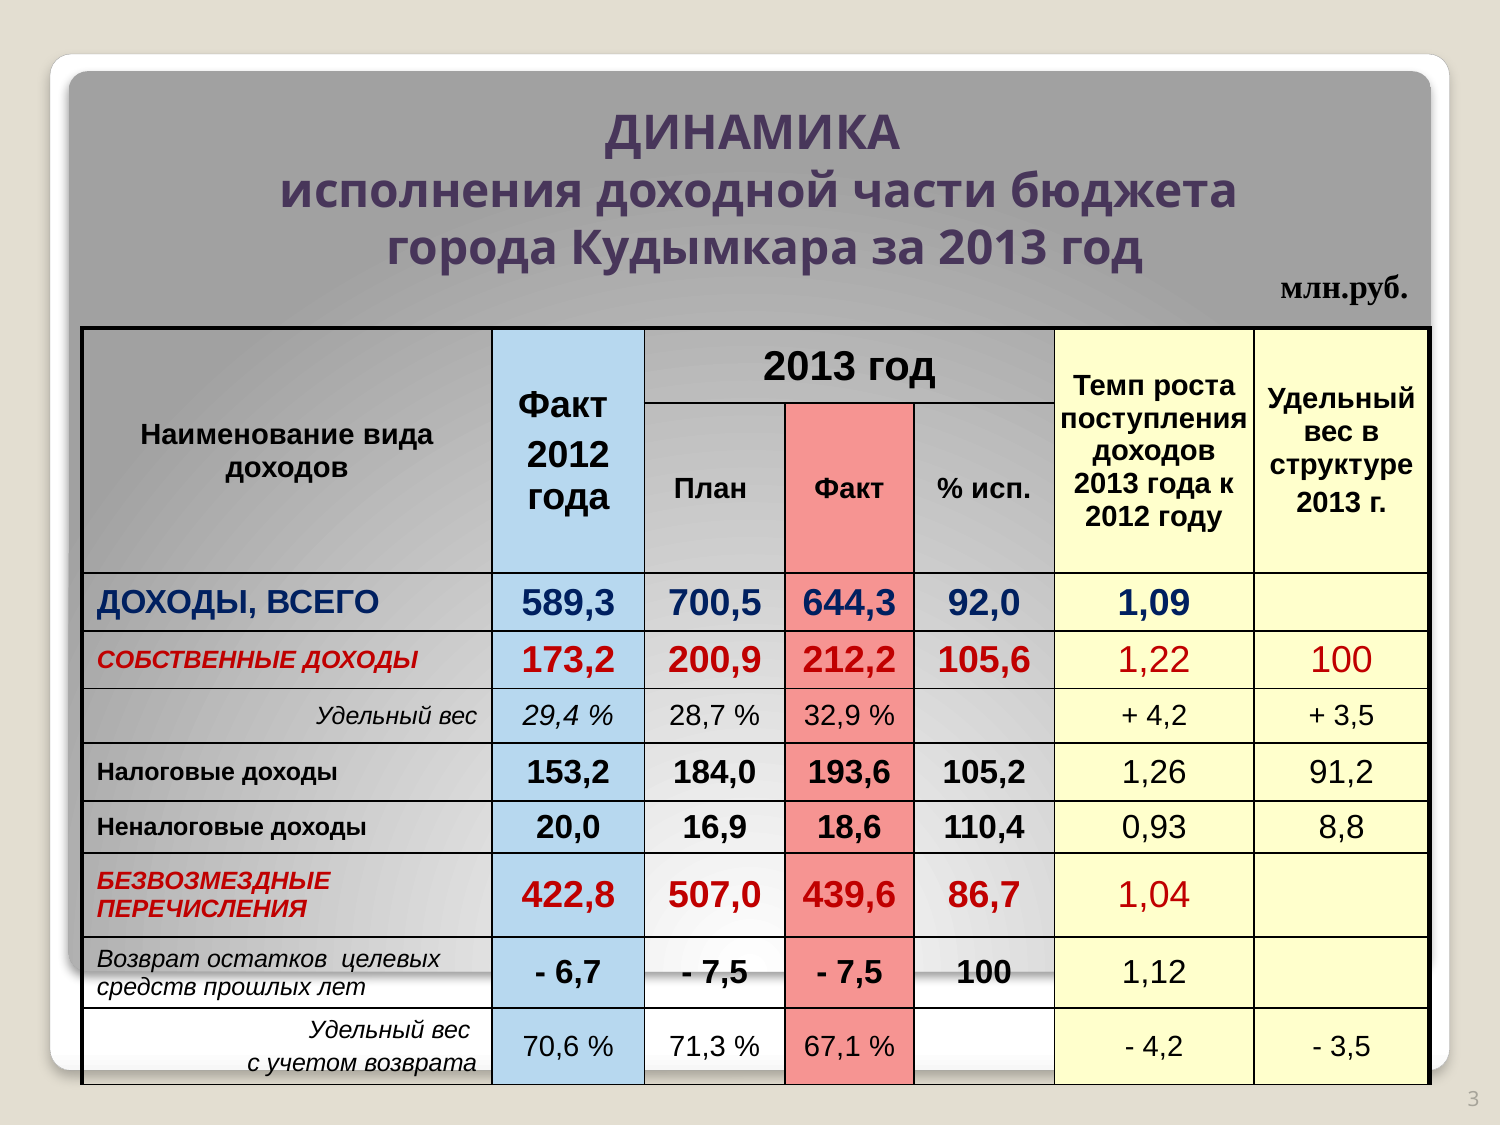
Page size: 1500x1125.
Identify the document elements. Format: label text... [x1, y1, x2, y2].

table_cell 18,6 [786, 802, 913, 852]
table_cell 28,7 % [645, 689, 784, 742]
text_box млн.руб. [1265, 257, 1471, 313]
table_cell Факт [786, 404, 913, 572]
table_cell 16,9 [645, 802, 784, 852]
table_cell 1,09 [1055, 574, 1253, 630]
table_cell - 7,5 [645, 938, 784, 1007]
table_cell Удельный вес с учетом возврата [84, 1009, 491, 1084]
table_cell 173,2 [493, 632, 644, 688]
title ДИНАМИКА исполнения доходной части бюджета города Кудымкара за 2013 год [58, 93, 1461, 282]
table_cell 507,0 [645, 854, 784, 936]
table_cell 1,12 [1055, 938, 1253, 1007]
table_cell Неналоговые доходы [84, 802, 491, 852]
table_cell 8,8 [1255, 802, 1427, 852]
table_cell 184,0 [645, 744, 784, 800]
table_cell [915, 689, 1054, 742]
table_cell 100 [1255, 632, 1427, 688]
table_header Наименование вида доходов [84, 330, 491, 572]
table_cell [1255, 938, 1427, 1007]
table_header Темп роста поступления доходов 2013 года к 2012 году [1055, 330, 1253, 572]
table_cell Возврат остатков целевых средств прошлых лет [84, 938, 491, 1007]
table_cell 29,4 % [493, 689, 644, 742]
table_cell 110,4 [915, 802, 1054, 852]
table_cell 71,3 % [645, 1009, 784, 1084]
table_cell 644,3 [786, 574, 913, 630]
table_cell 193,6 [786, 744, 913, 800]
table_cell + 3,5 [1255, 689, 1427, 742]
table_cell 1,26 [1055, 744, 1253, 800]
table_cell 212,2 [786, 632, 913, 688]
table_cell Налоговые доходы [84, 744, 491, 800]
table_cell - 3,5 [1255, 1009, 1427, 1084]
table_cell % исп. [915, 404, 1054, 572]
table_cell 153,2 [493, 744, 644, 800]
table_cell 439,6 [786, 854, 913, 936]
table_header 2013 год [645, 330, 1054, 402]
table_cell СОБСТВЕННЫЕ ДОХОДЫ [84, 632, 491, 688]
table_cell 100 [915, 938, 1054, 1007]
table_cell 91,2 [1255, 744, 1427, 800]
table_header Факт 2012 года [493, 330, 644, 572]
table_cell 105,6 [915, 632, 1054, 688]
table_cell [1255, 574, 1427, 630]
table_cell 200,9 [645, 632, 784, 688]
table_cell Удельный вес [84, 689, 491, 742]
table_cell 20,0 [493, 802, 644, 852]
table_cell 86,7 [915, 854, 1054, 936]
table_cell 67,1 % [786, 1009, 913, 1084]
table_cell [1255, 854, 1427, 936]
table_cell БЕЗВОЗМЕЗДНЫЕ ПЕРЕЧИСЛЕНИЯ [84, 854, 491, 936]
table_cell [915, 1009, 1054, 1084]
table_cell - 7,5 [786, 938, 913, 1007]
table_cell 700,5 [645, 574, 784, 630]
slide_number 3 [1419, 1061, 1495, 1122]
table_cell 422,8 [493, 854, 644, 936]
table_cell ДОХОДЫ, ВСЕГО [84, 574, 491, 630]
table_cell 92,0 [915, 574, 1054, 630]
table_cell 0,93 [1055, 802, 1253, 852]
table_cell 1,22 [1055, 632, 1253, 688]
table_cell - 4,2 [1055, 1009, 1253, 1084]
table_cell План [645, 404, 784, 572]
table_cell 32,9 % [786, 689, 913, 742]
table_cell + 4,2 [1055, 689, 1253, 742]
table_cell - 6,7 [493, 938, 644, 1007]
table_cell 70,6 % [493, 1009, 644, 1084]
table_header Удельный вес в структуре 2013 г. [1255, 330, 1427, 572]
table_cell 1,04 [1055, 854, 1253, 936]
table_cell 589,3 [493, 574, 644, 630]
table_cell 105,2 [915, 744, 1054, 800]
